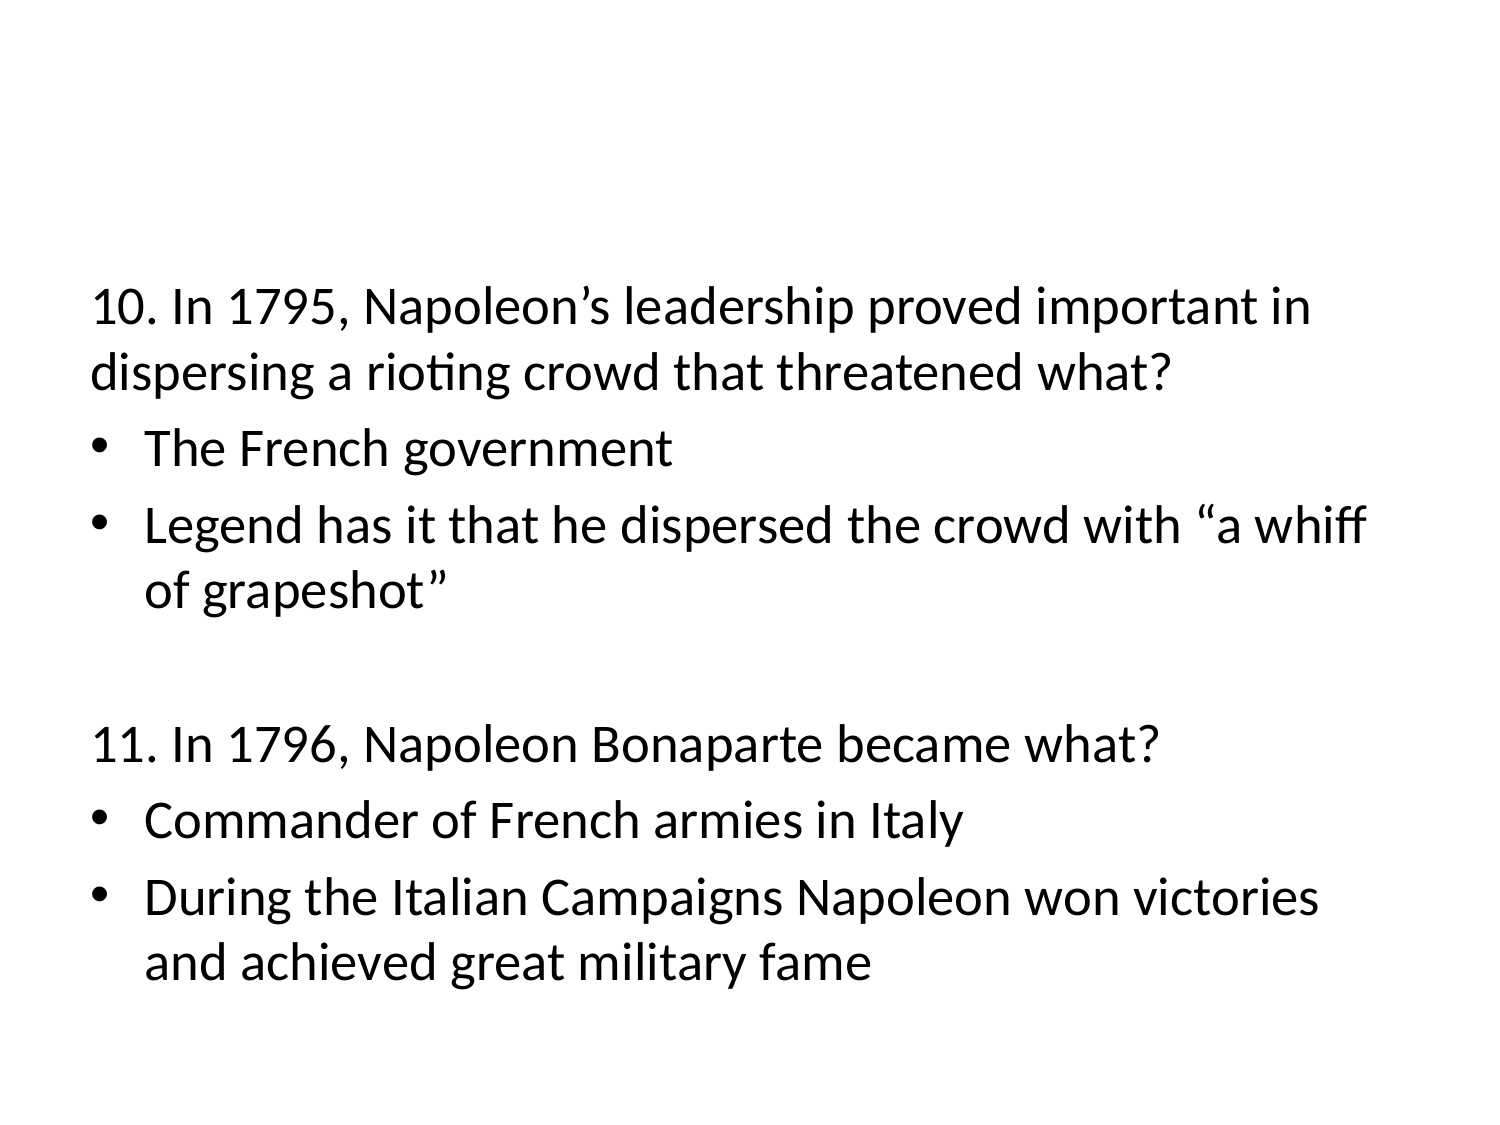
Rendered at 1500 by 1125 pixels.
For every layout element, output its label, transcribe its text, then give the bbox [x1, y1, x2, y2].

list 10. In 1795, Napoleon’s leadership proved important in dispersing a rioting crowd that threatened what? The French government Legend has it that he dispersed the crowd with “a whiff of grapeshot” 11. In 1796, Napoleon Bonaparte became what? Commander of French armies in Italy During the Italian Campaigns Napoleon won victories and achieved great military fame [75, 262, 1425, 1005]
